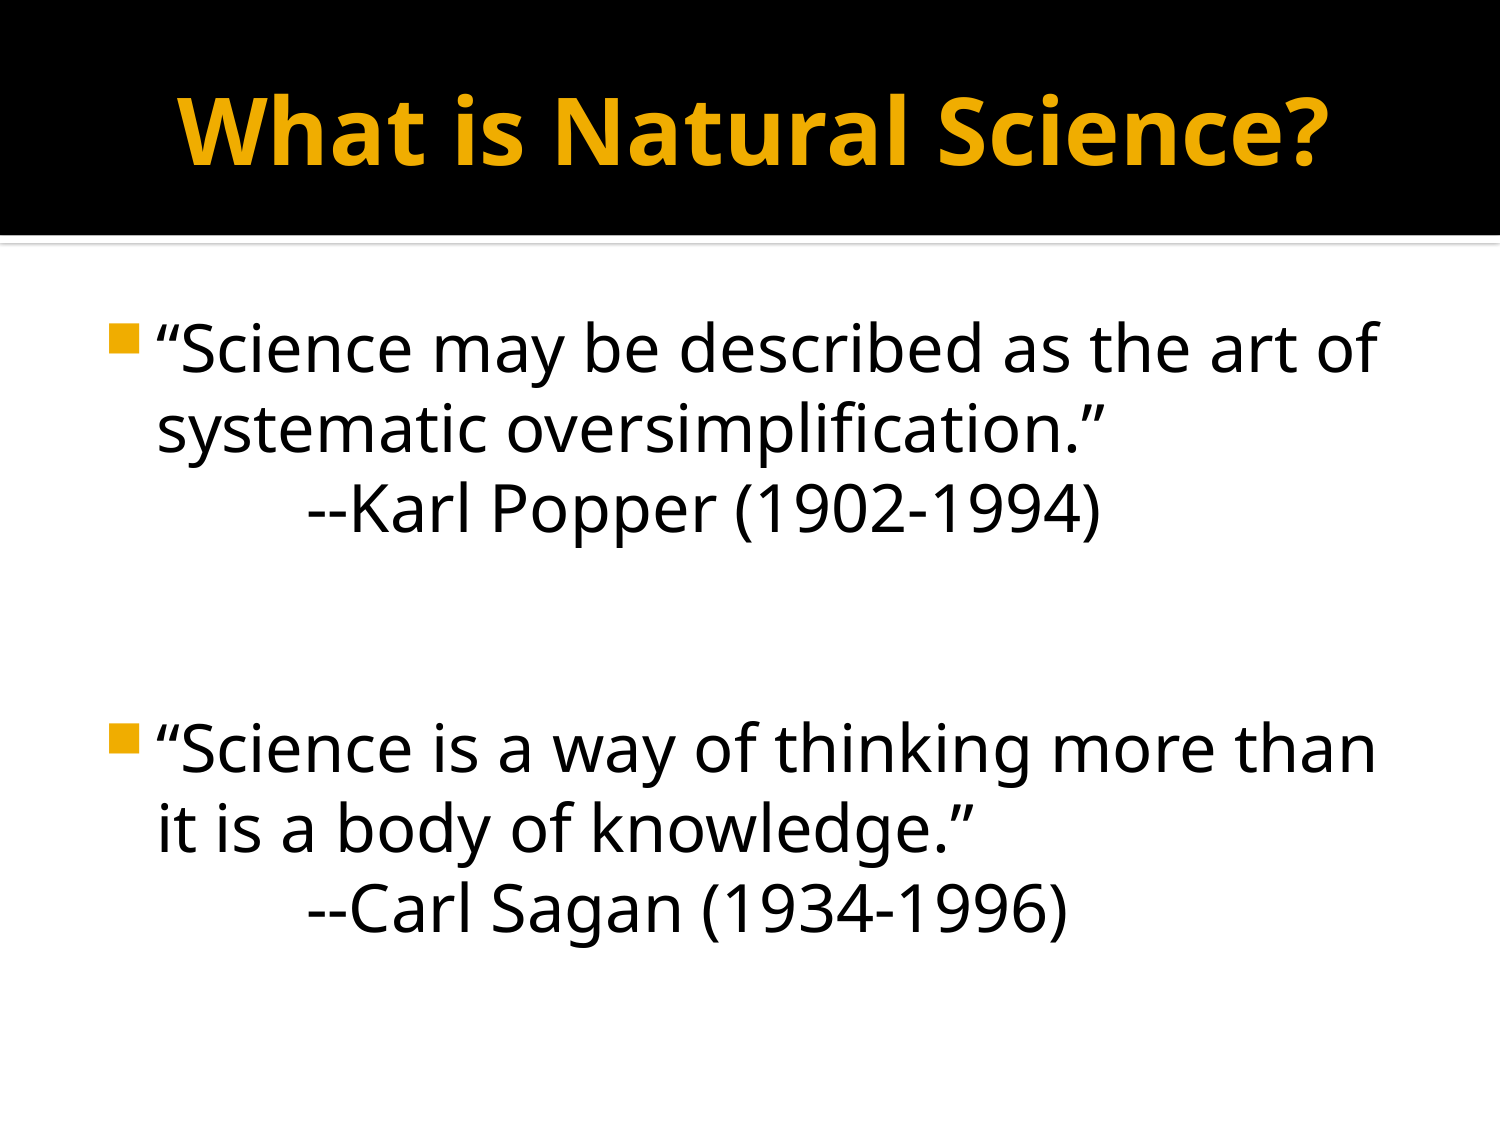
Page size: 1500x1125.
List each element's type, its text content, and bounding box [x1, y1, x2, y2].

title What is Natural Science? [75, 25, 1425, 231]
list “Science may be described as the art of systematic oversimplification.” --Karl Popper (1902-1994) “Science is a way of thinking more than it is a body of knowledge.” --Carl Sagan (1934-1996) [75, 291, 1425, 1050]
